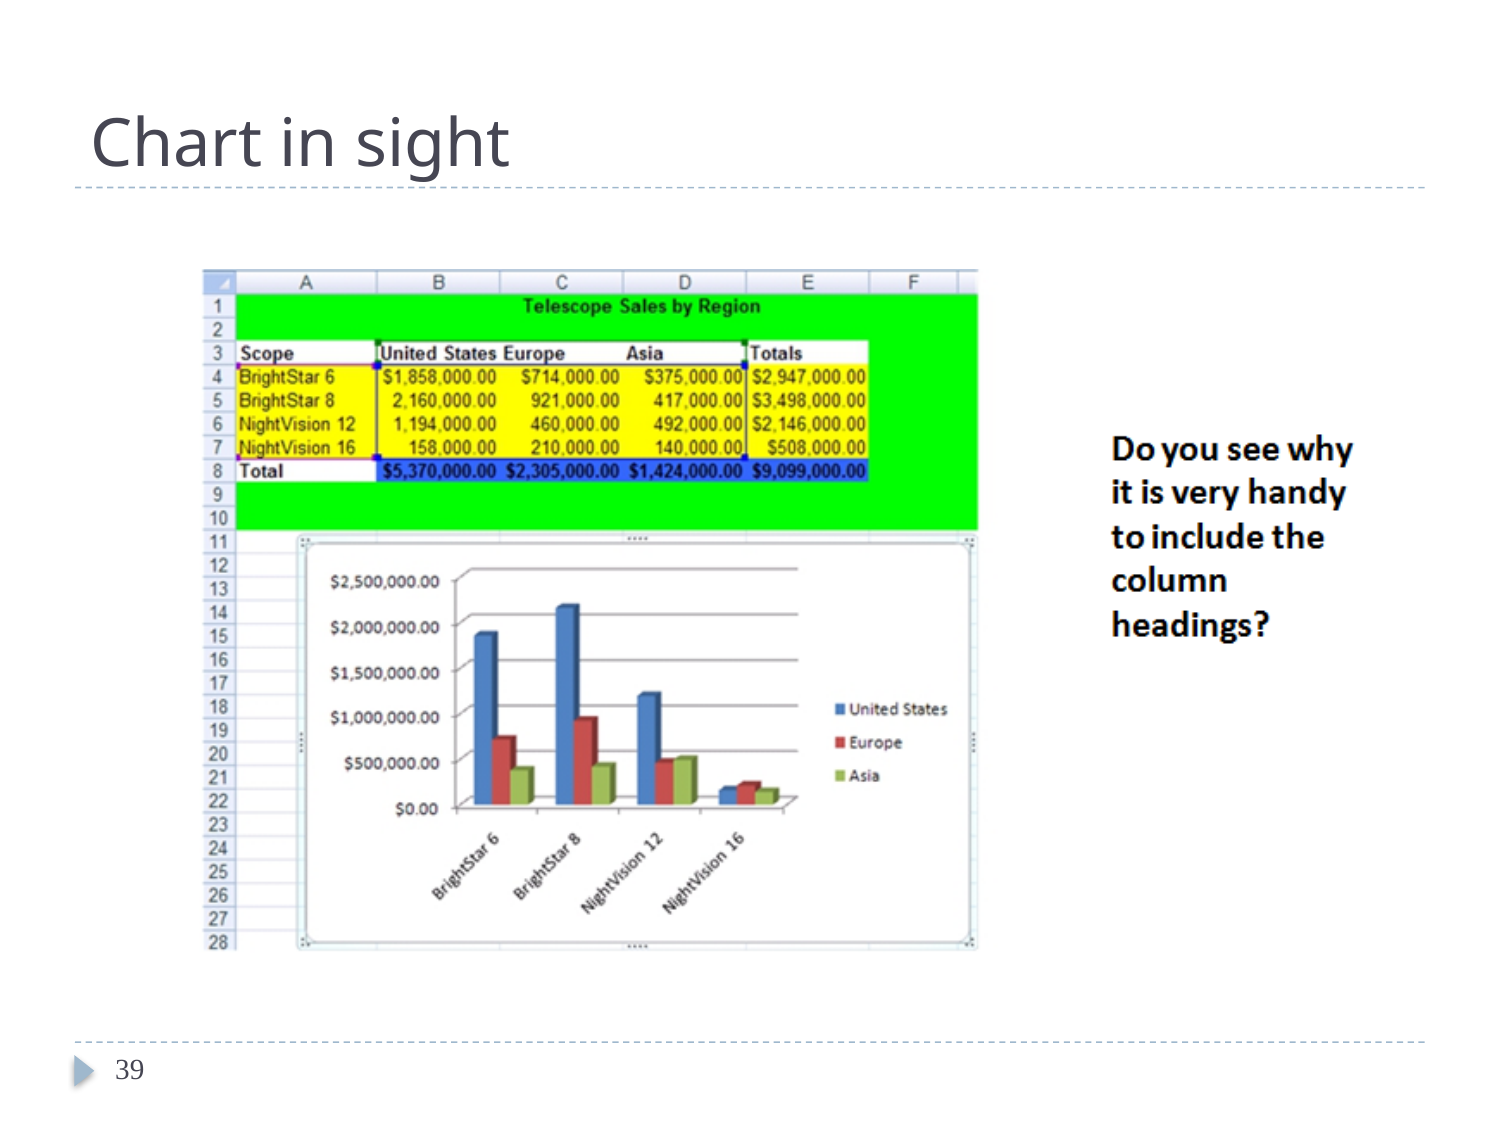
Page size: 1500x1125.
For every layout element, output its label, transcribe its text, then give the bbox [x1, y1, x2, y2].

title Chart in sight [74, 24, 1426, 188]
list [198, 269, 1365, 953]
slide_number 39 [100, 1042, 426, 1103]
